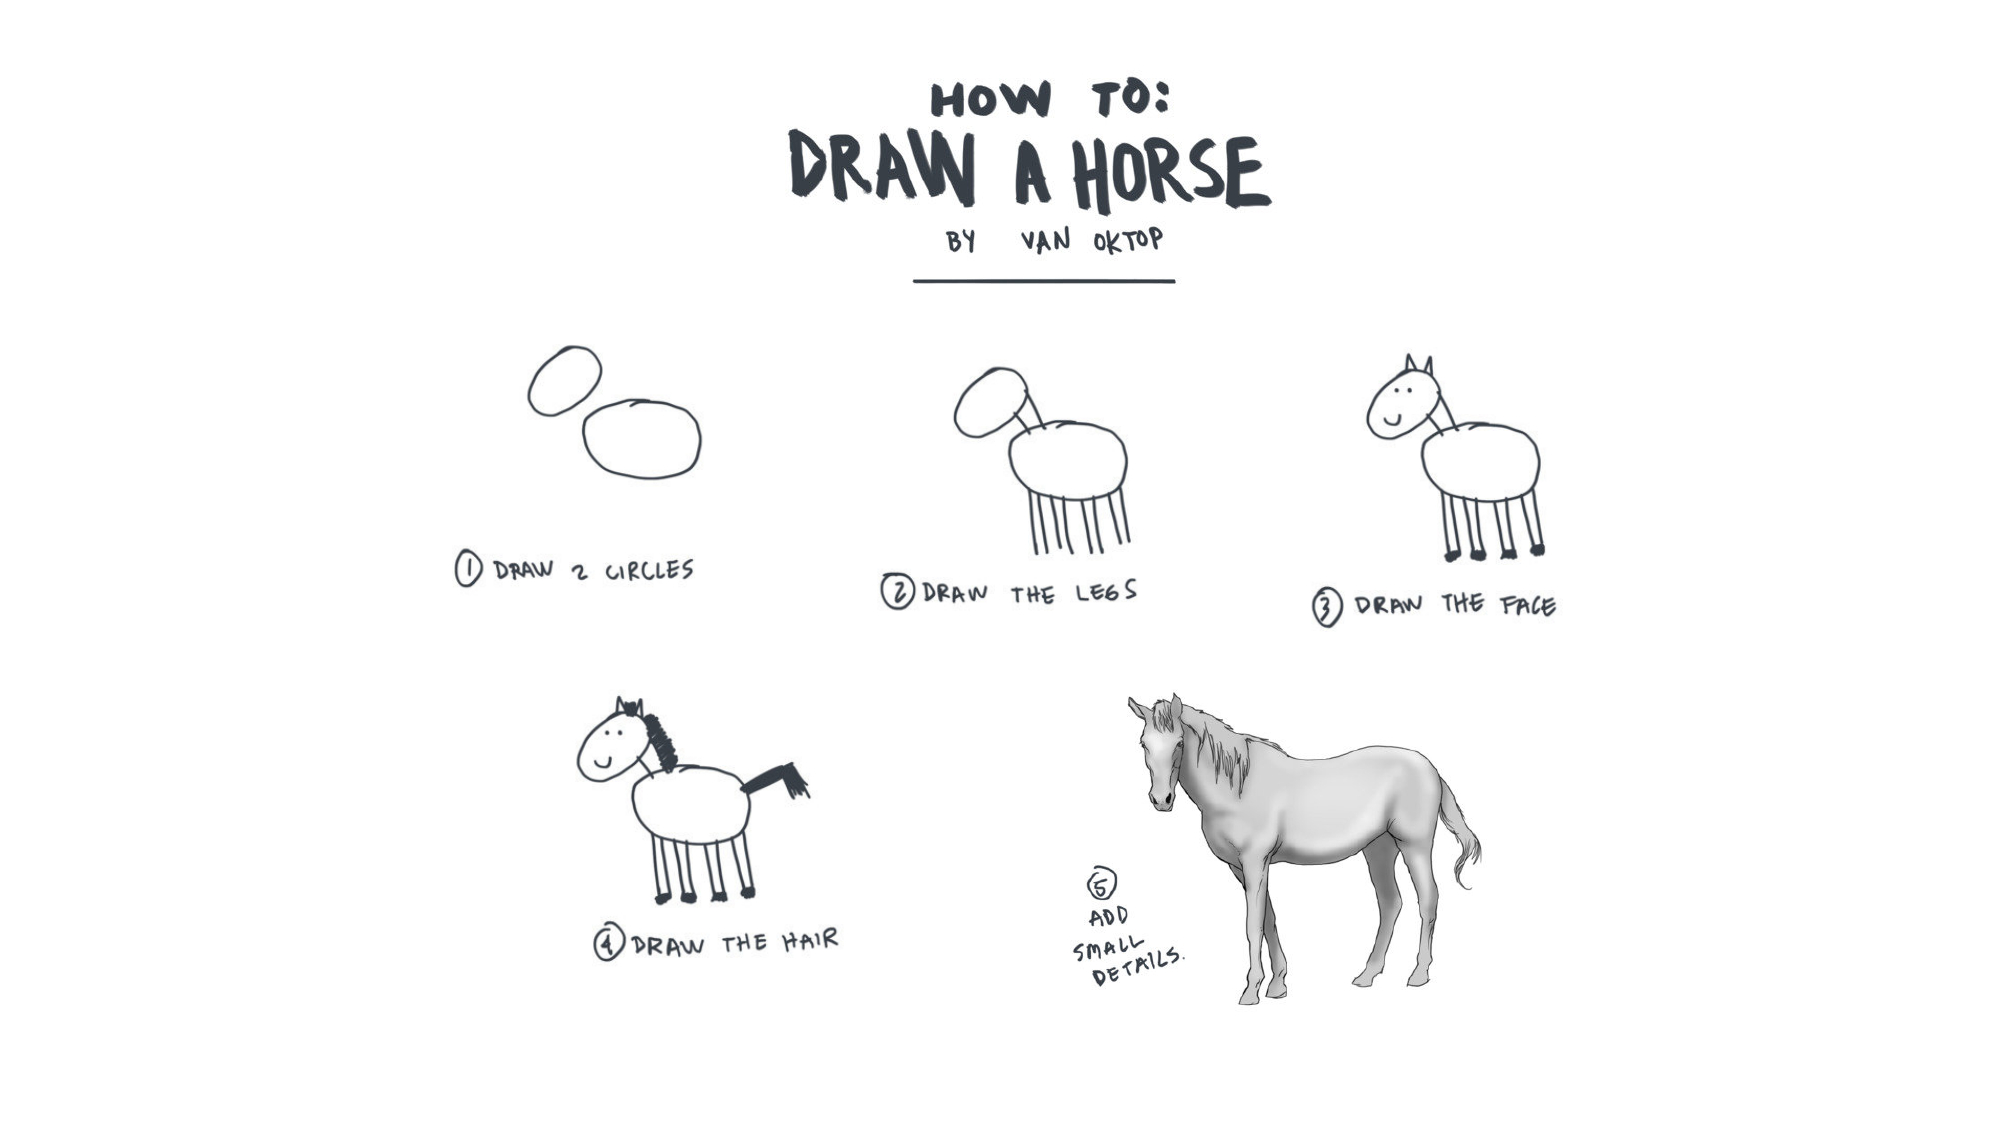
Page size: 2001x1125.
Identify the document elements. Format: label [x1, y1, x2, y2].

picture [869, 314, 1627, 1041]
picture [539, 668, 918, 1028]
picture [385, 314, 741, 646]
picture [680, 54, 1387, 303]
